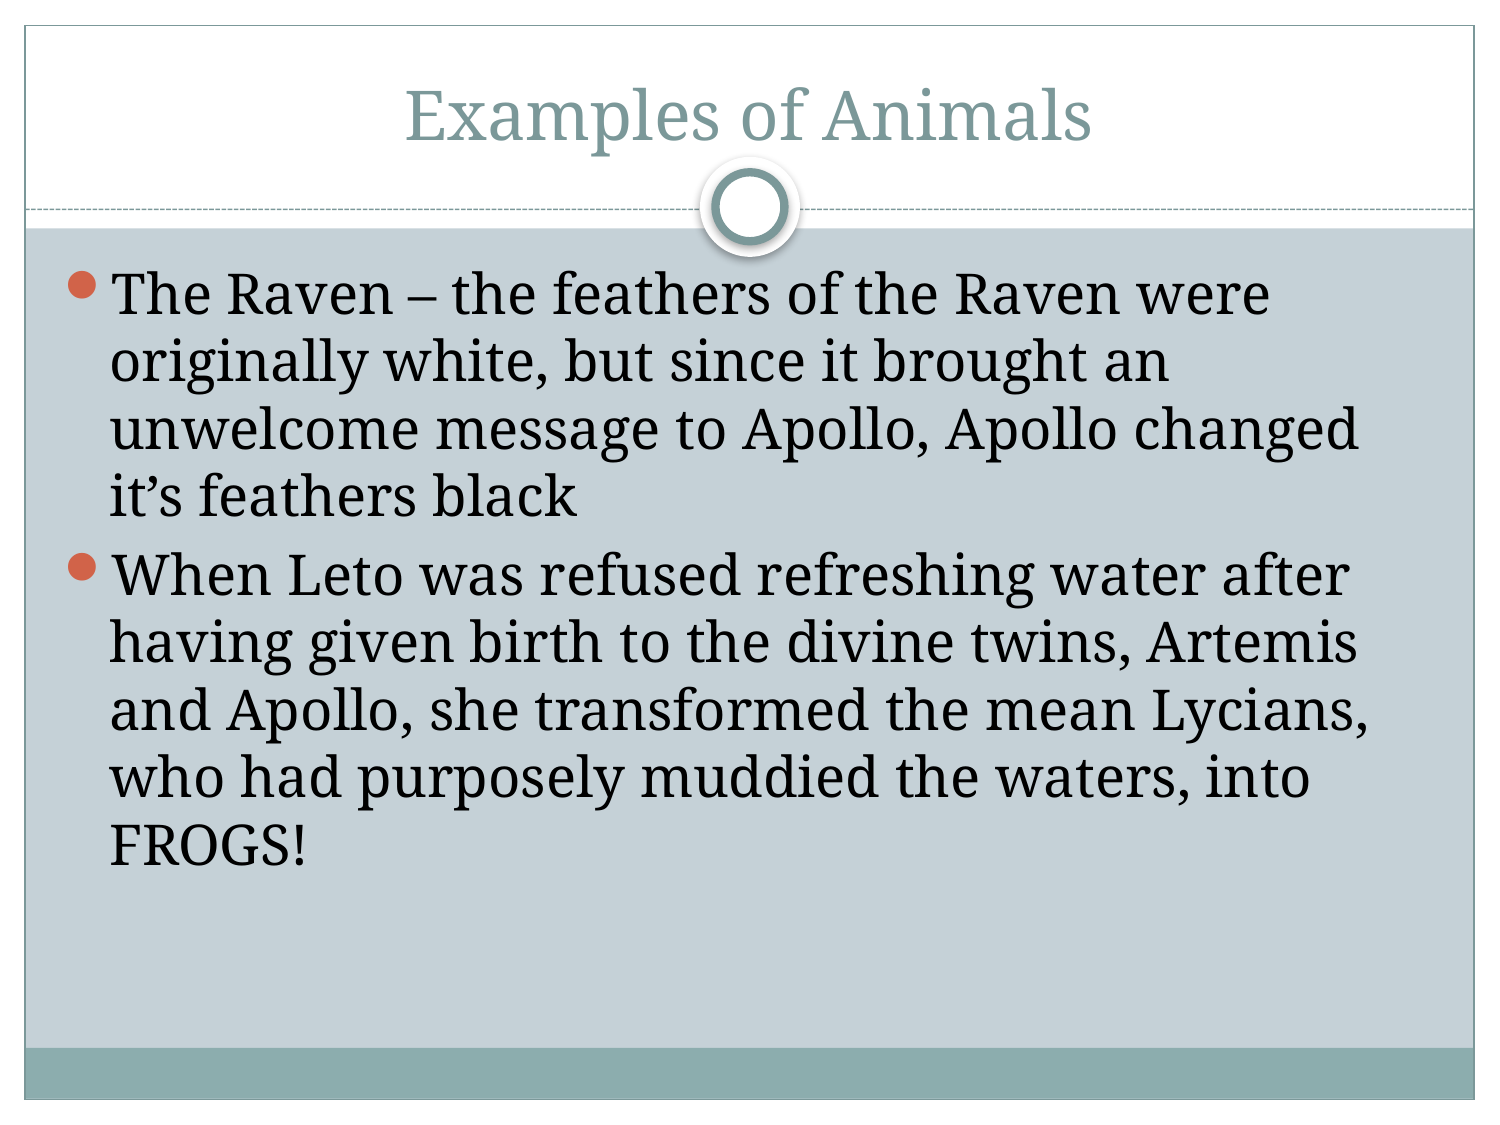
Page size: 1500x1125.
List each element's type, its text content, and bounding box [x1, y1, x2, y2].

list The Raven – the feathers of the Raven were originally white, but since it brought an unwelcome message to Apollo, Apollo changed it’s feathers black When Leto was refused refreshing water after having given birth to the divine twins, Artemis and Apollo, she transformed the mean Lycians, who had purposely muddied the waters, into FROGS! [49, 250, 1445, 1001]
title Examples of Animals [49, 37, 1450, 162]
